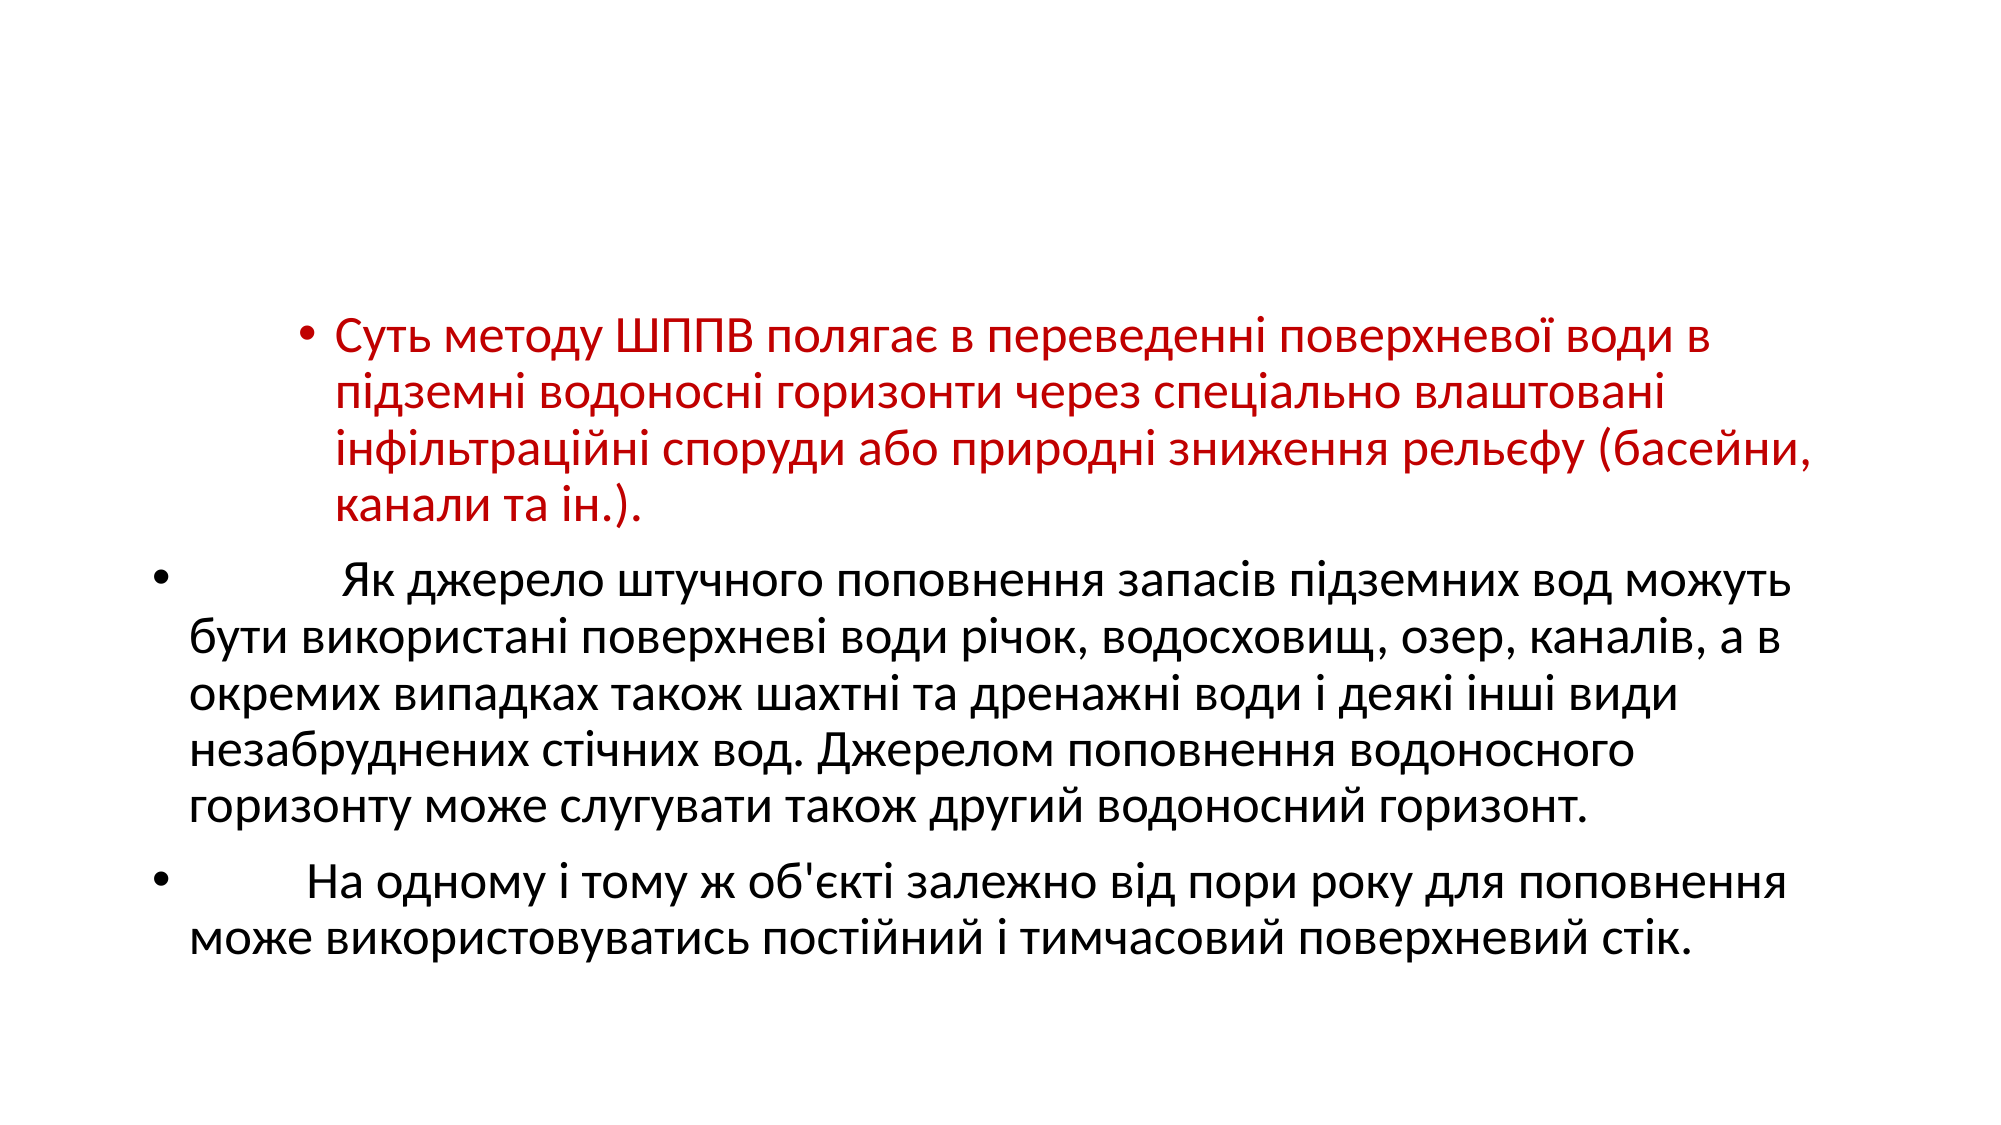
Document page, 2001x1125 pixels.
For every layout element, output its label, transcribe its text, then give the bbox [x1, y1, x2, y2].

list Суть методу ШППВ полягає в переведенні поверхневої води в підземні водоносні горизонти через спеціально влаштовані інфільтраційні споруди або природні зниження рельєфу (басейни, канали та ін.). Як джерело штучного поповнення запасів підземних вод можуть бути використані поверхневі води річок, водосховищ, озер, каналів, а в окремих випадках також шахтні та дренажні води і деякі інші види незабруднених стічних вод. Джерелом поповнення водоносного горизонту може слугувати також другий водоносний горизонт. На одному і тому ж об'єкті залежно від пори року для поповнення може використовуватись постійний і тимчасовий поверхневий стік. [137, 299, 1863, 1014]
